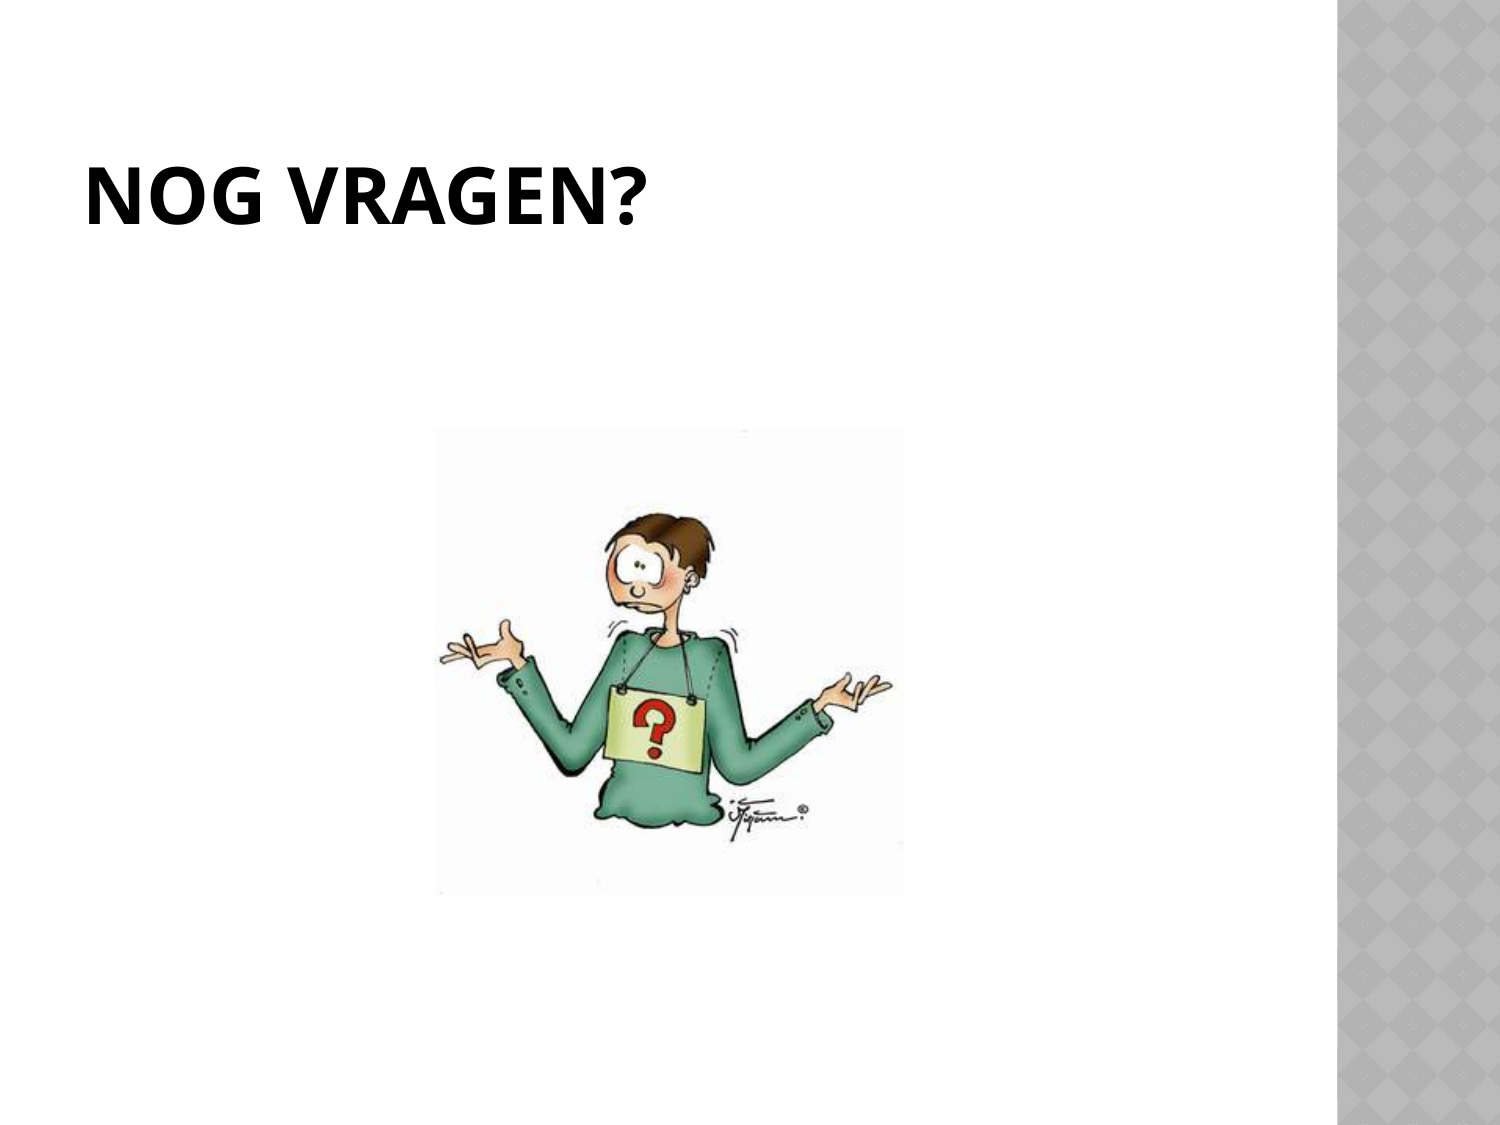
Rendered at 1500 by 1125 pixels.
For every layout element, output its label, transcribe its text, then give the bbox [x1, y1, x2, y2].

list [433, 428, 904, 895]
title Nog vragen? [75, 52, 1263, 240]
